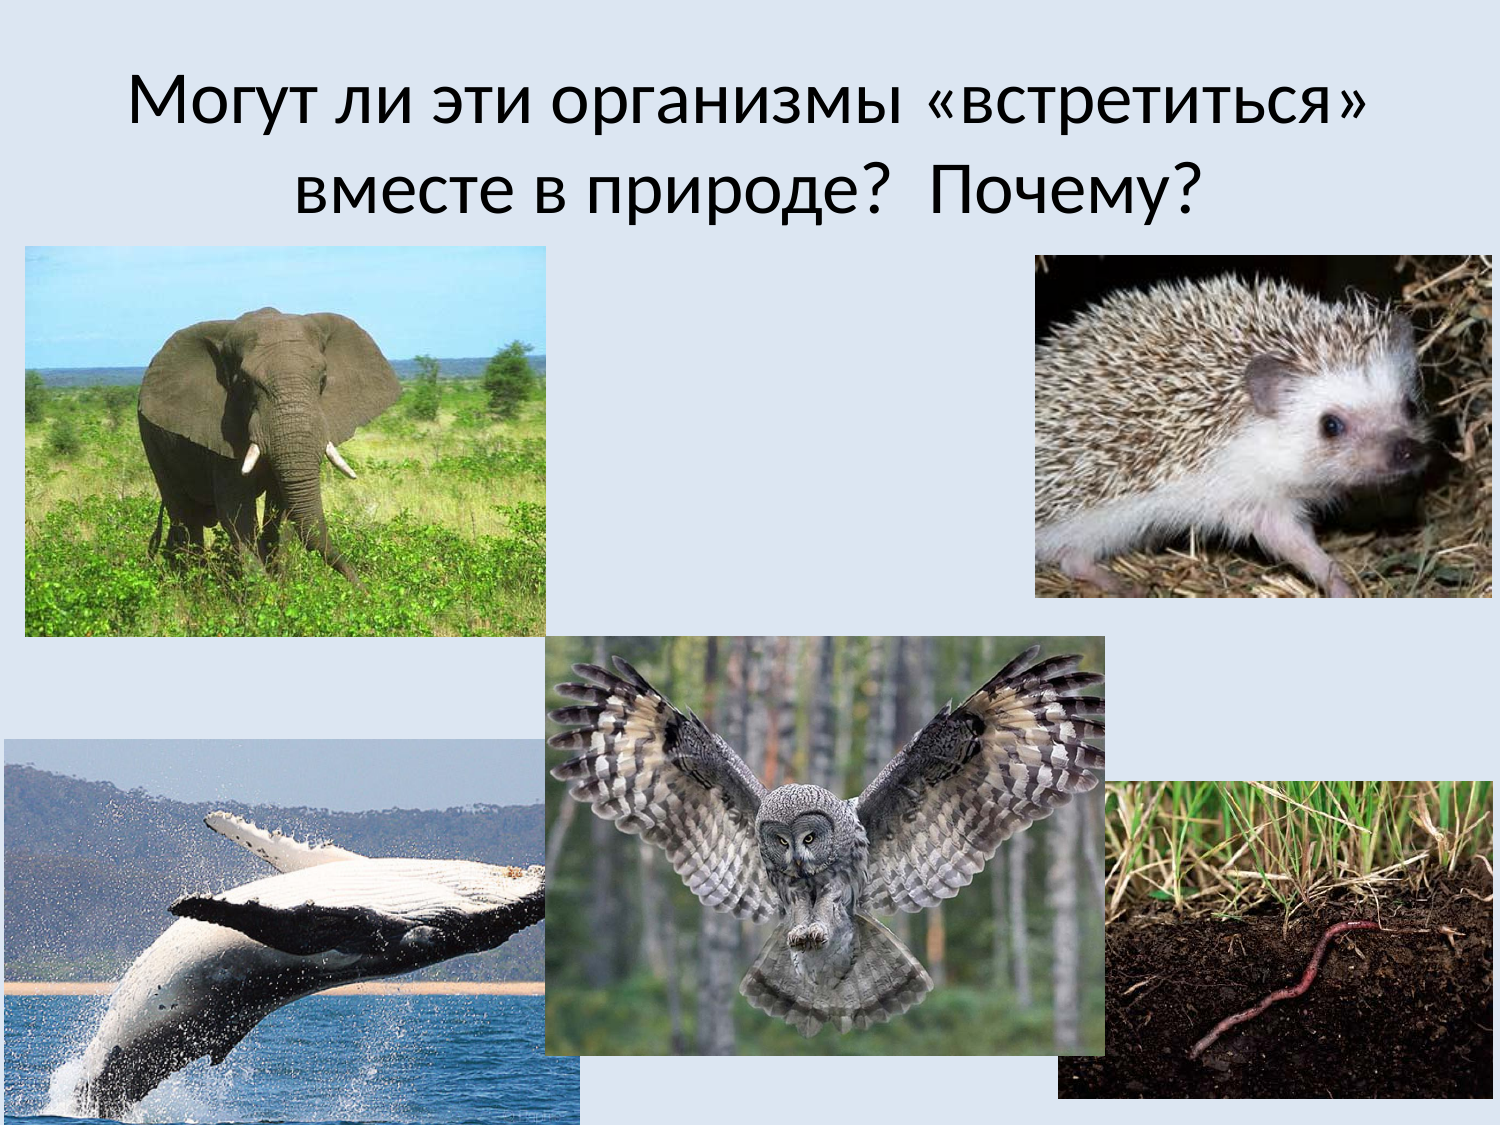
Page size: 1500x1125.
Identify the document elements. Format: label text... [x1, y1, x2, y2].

title Могут ли эти организмы «встретиться» вместе в природе? Почему? [75, 45, 1425, 233]
picture [3, 246, 1493, 1125]
picture [1034, 255, 1493, 599]
